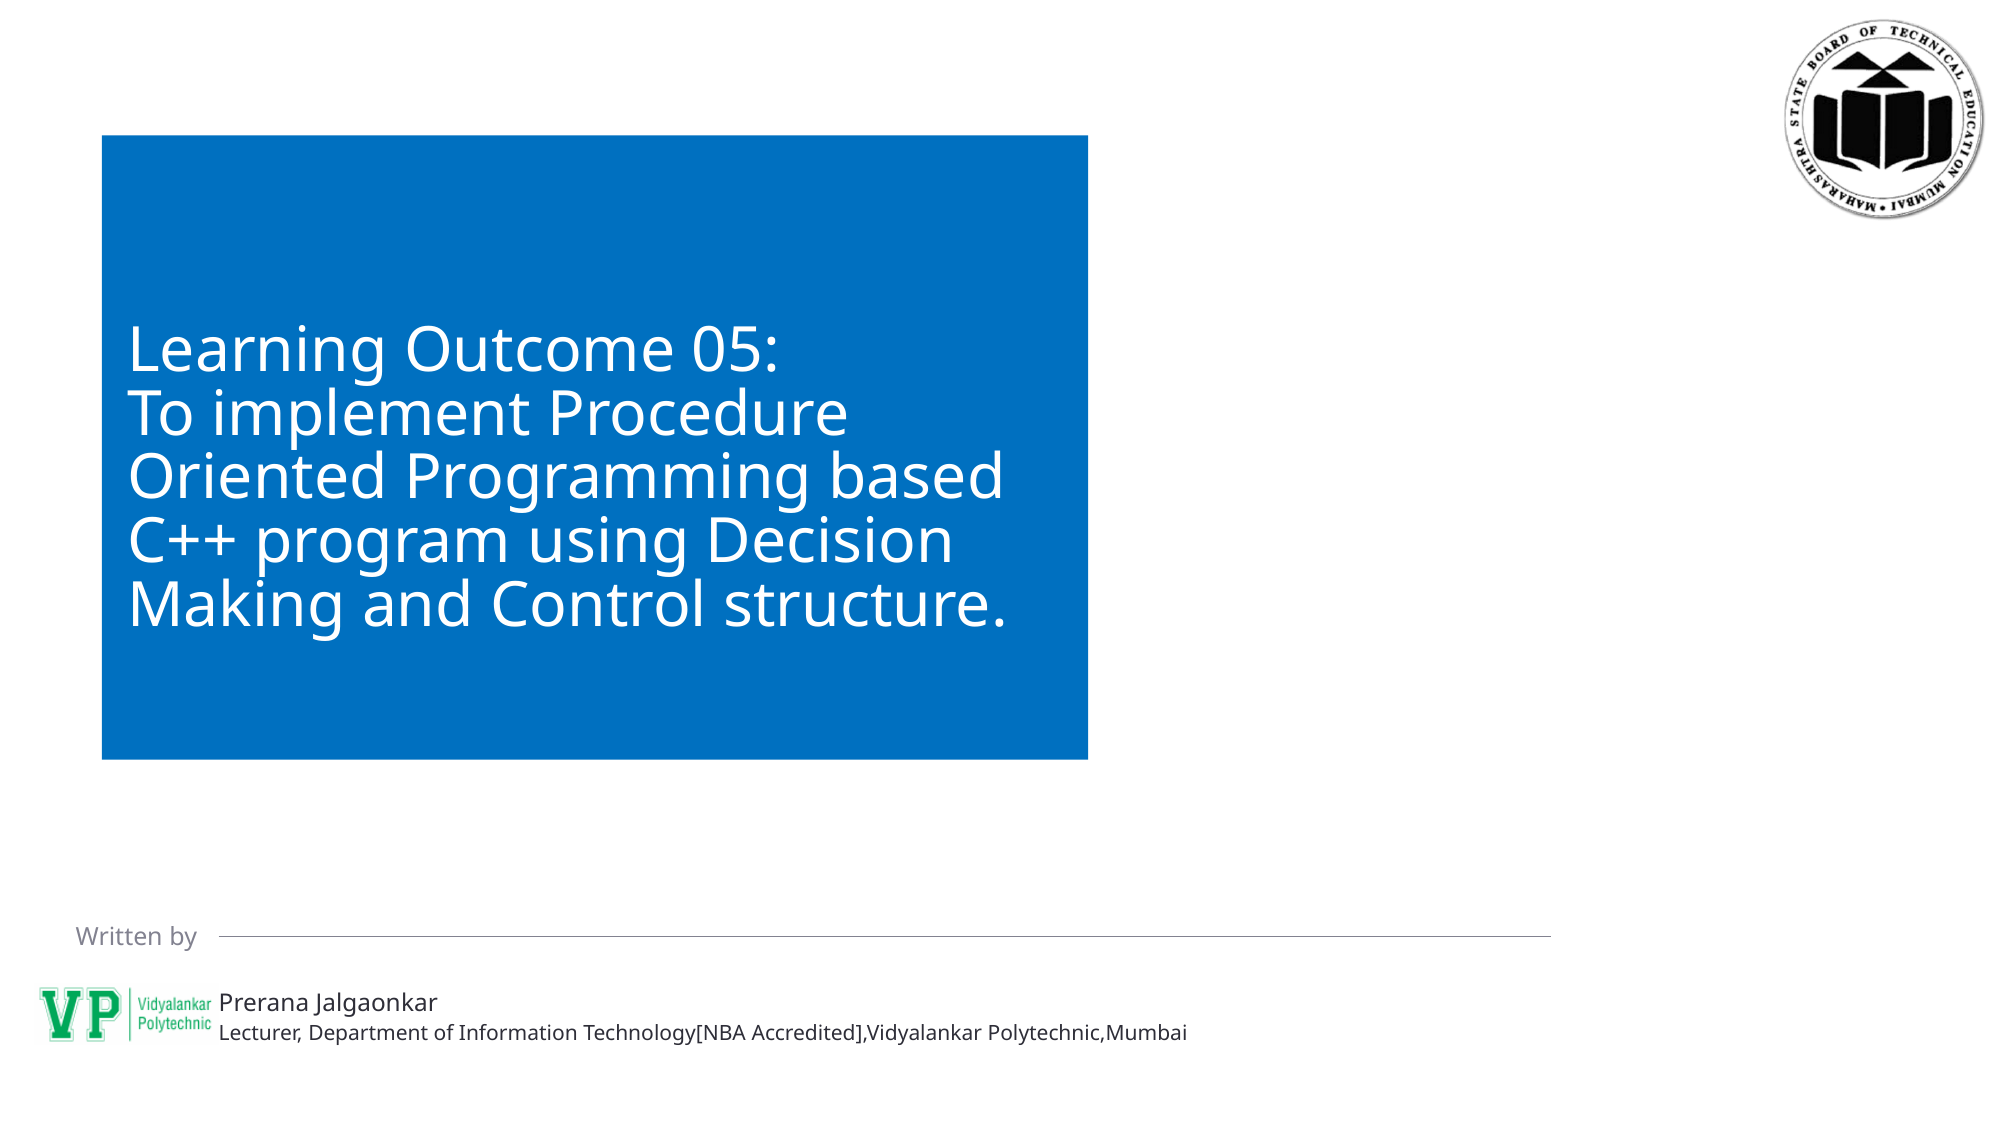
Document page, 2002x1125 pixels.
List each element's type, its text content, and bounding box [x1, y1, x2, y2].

list Prerana Jalgaonkar [222, 987, 726, 1017]
list Lecturer, Department of Information Technology[NBA Accredited],Vidyalankar Polytechnic,Mumbai [220, 1019, 1226, 1050]
title Learning Outcome 05: To implement Procedure Oriented Programming based C++ program using Decision Making and Control structure. [127, 320, 1087, 482]
picture [34, 983, 219, 1045]
picture [1764, 0, 2001, 237]
